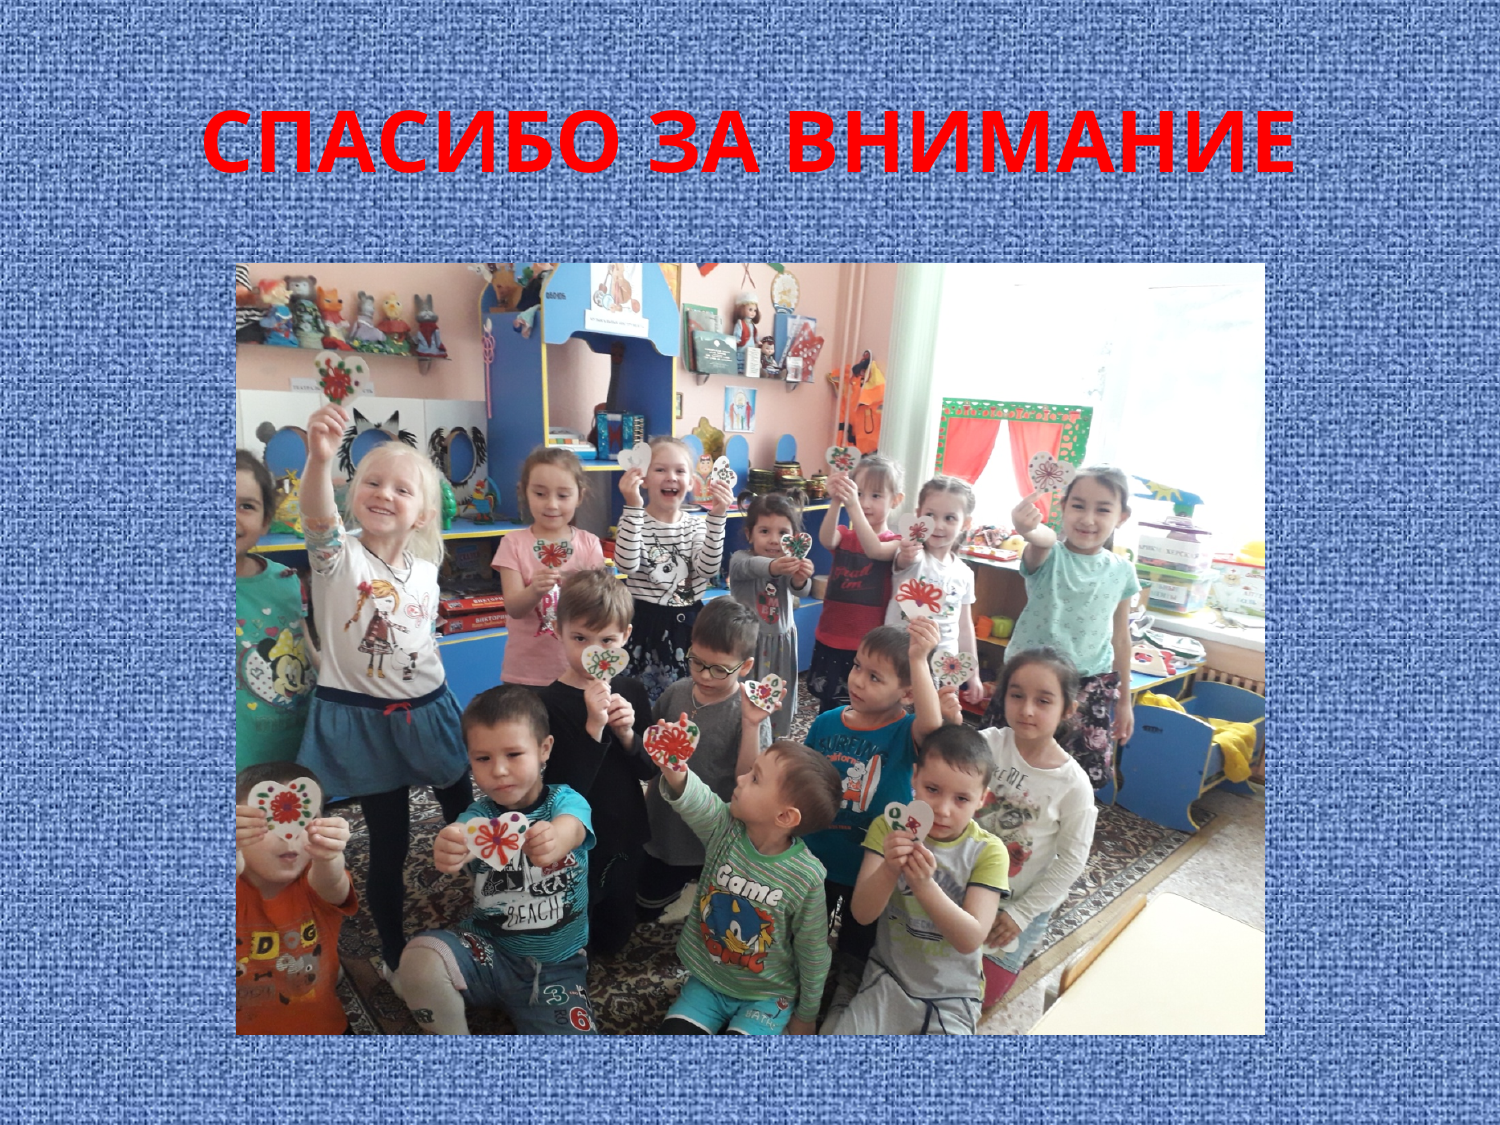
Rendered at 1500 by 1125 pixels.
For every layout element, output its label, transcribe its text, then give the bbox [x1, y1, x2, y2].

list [234, 262, 1266, 1036]
picture [0, 0, 1500, 1125]
title СПАСИБО ЗА ВНИМАНИЕ [75, 45, 1425, 233]
